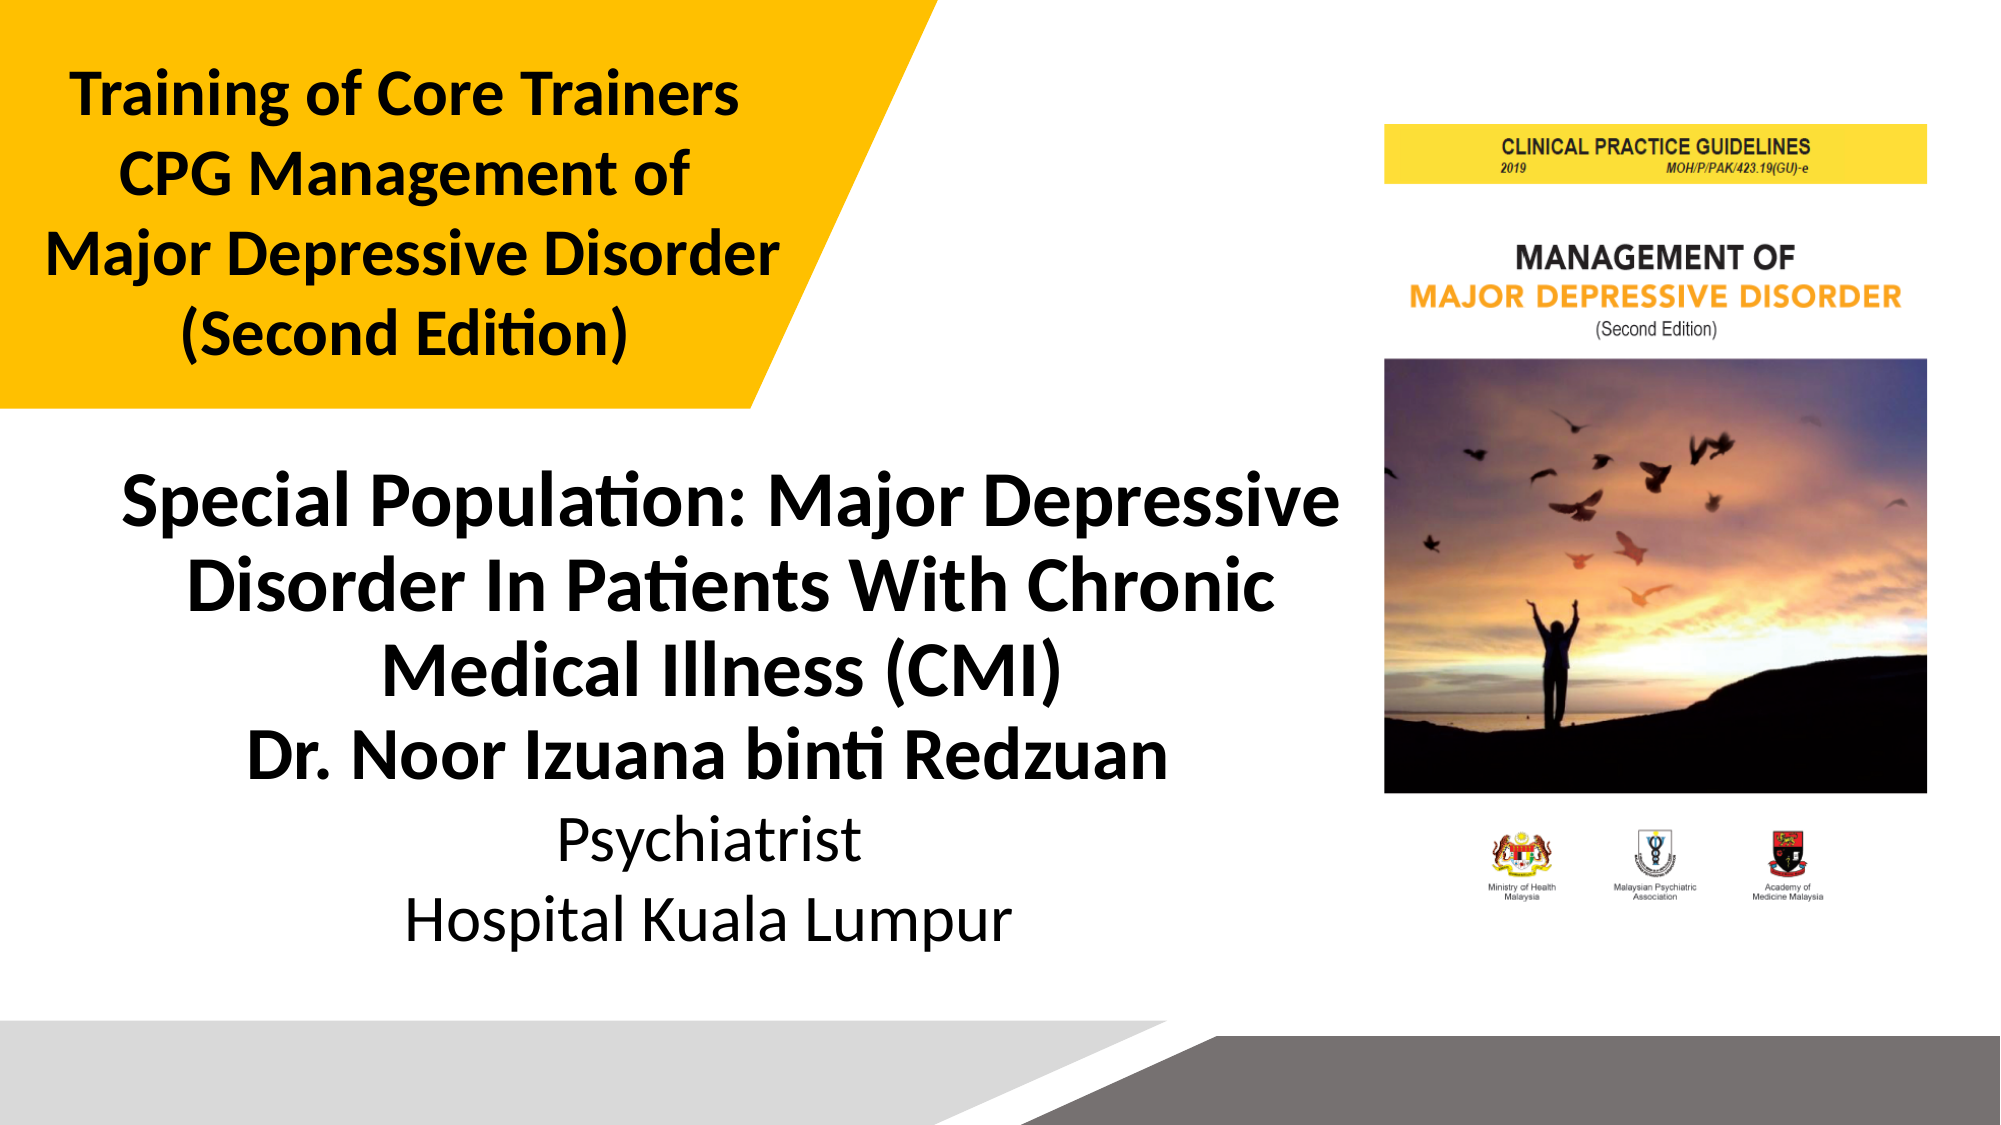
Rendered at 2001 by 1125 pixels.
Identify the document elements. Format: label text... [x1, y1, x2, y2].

text_box [0, 377, 766, 410]
text_box [1020, 1035, 2000, 1125]
text_box [0, 1019, 1168, 1125]
text_box [0, 0, 939, 216]
text_box Training of Core Trainers CPG Management of Major Depressive Disorder (Second Edition) [0, 41, 840, 377]
subtitle Special Population: Major Depressive Disorder In Patients With Chronic Medical Illness (CMI) [93, 450, 1370, 697]
picture [1384, 124, 1928, 924]
text_box Dr. Noor Izuana binti Redzuan Psychiatrist Hospital Kuala Lumpur [0, 697, 1434, 962]
